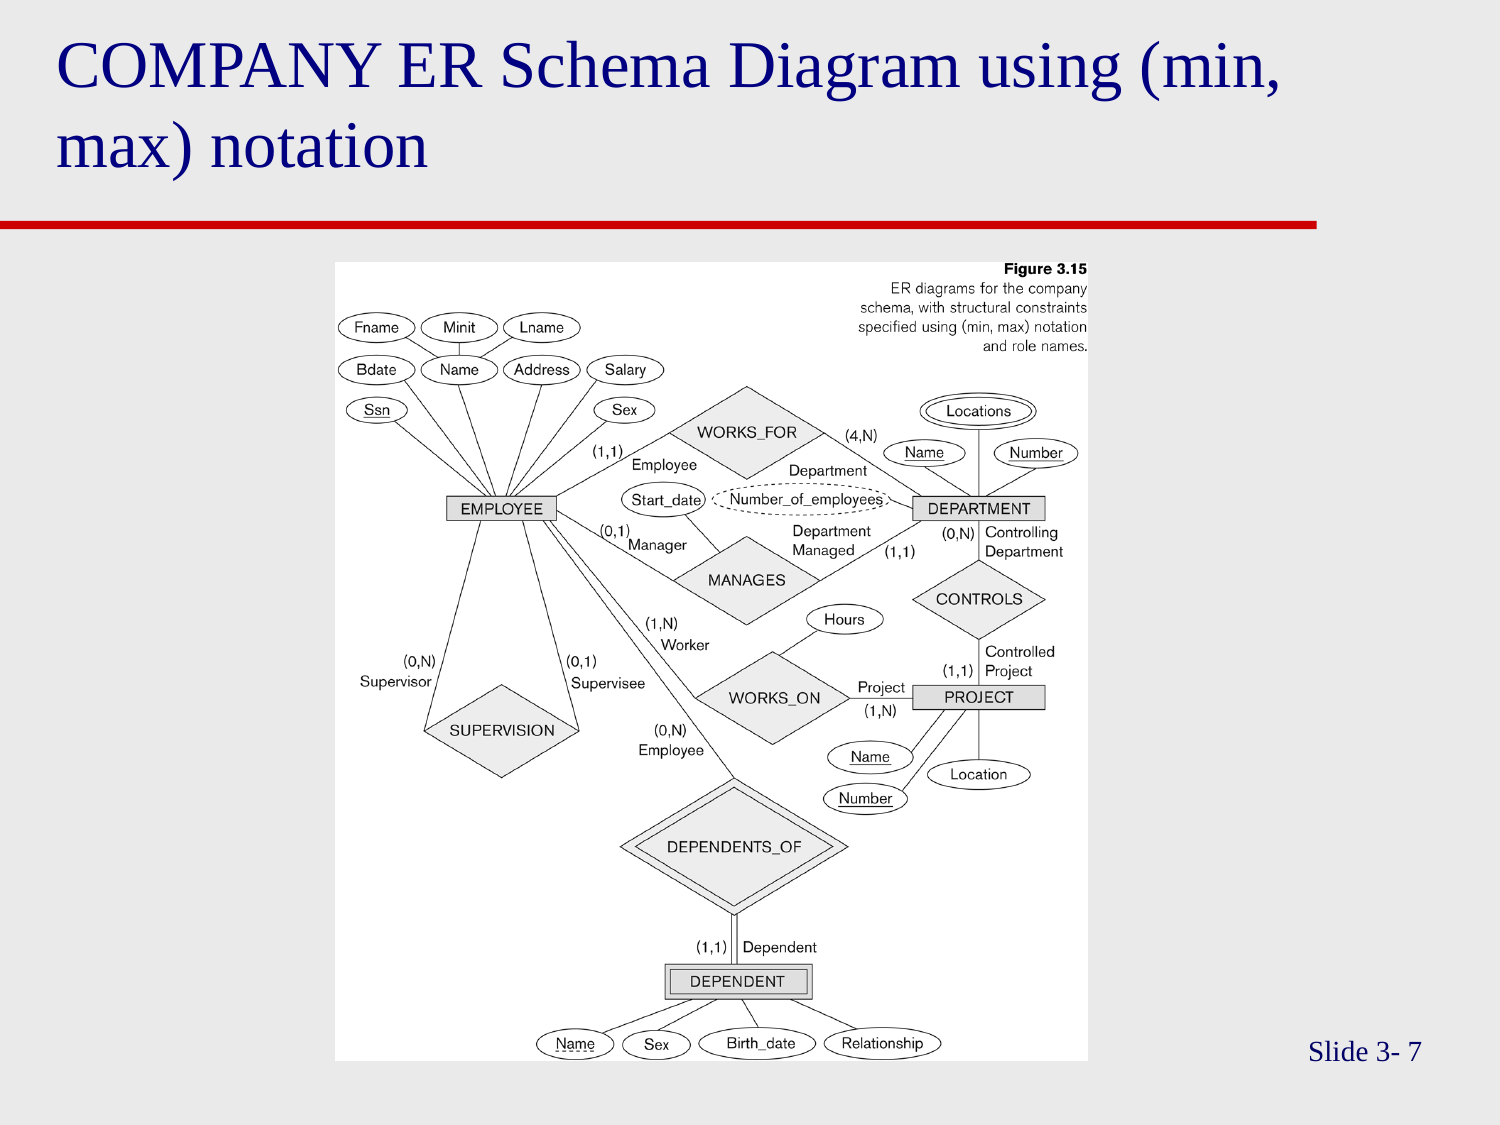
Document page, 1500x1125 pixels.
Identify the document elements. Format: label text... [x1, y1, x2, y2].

picture [334, 262, 1088, 1061]
title COMPANY ER Schema Diagram using (min, max) notation [40, 49, 1442, 189]
slide_number Slide 3- 7 [1125, 1012, 1438, 1088]
